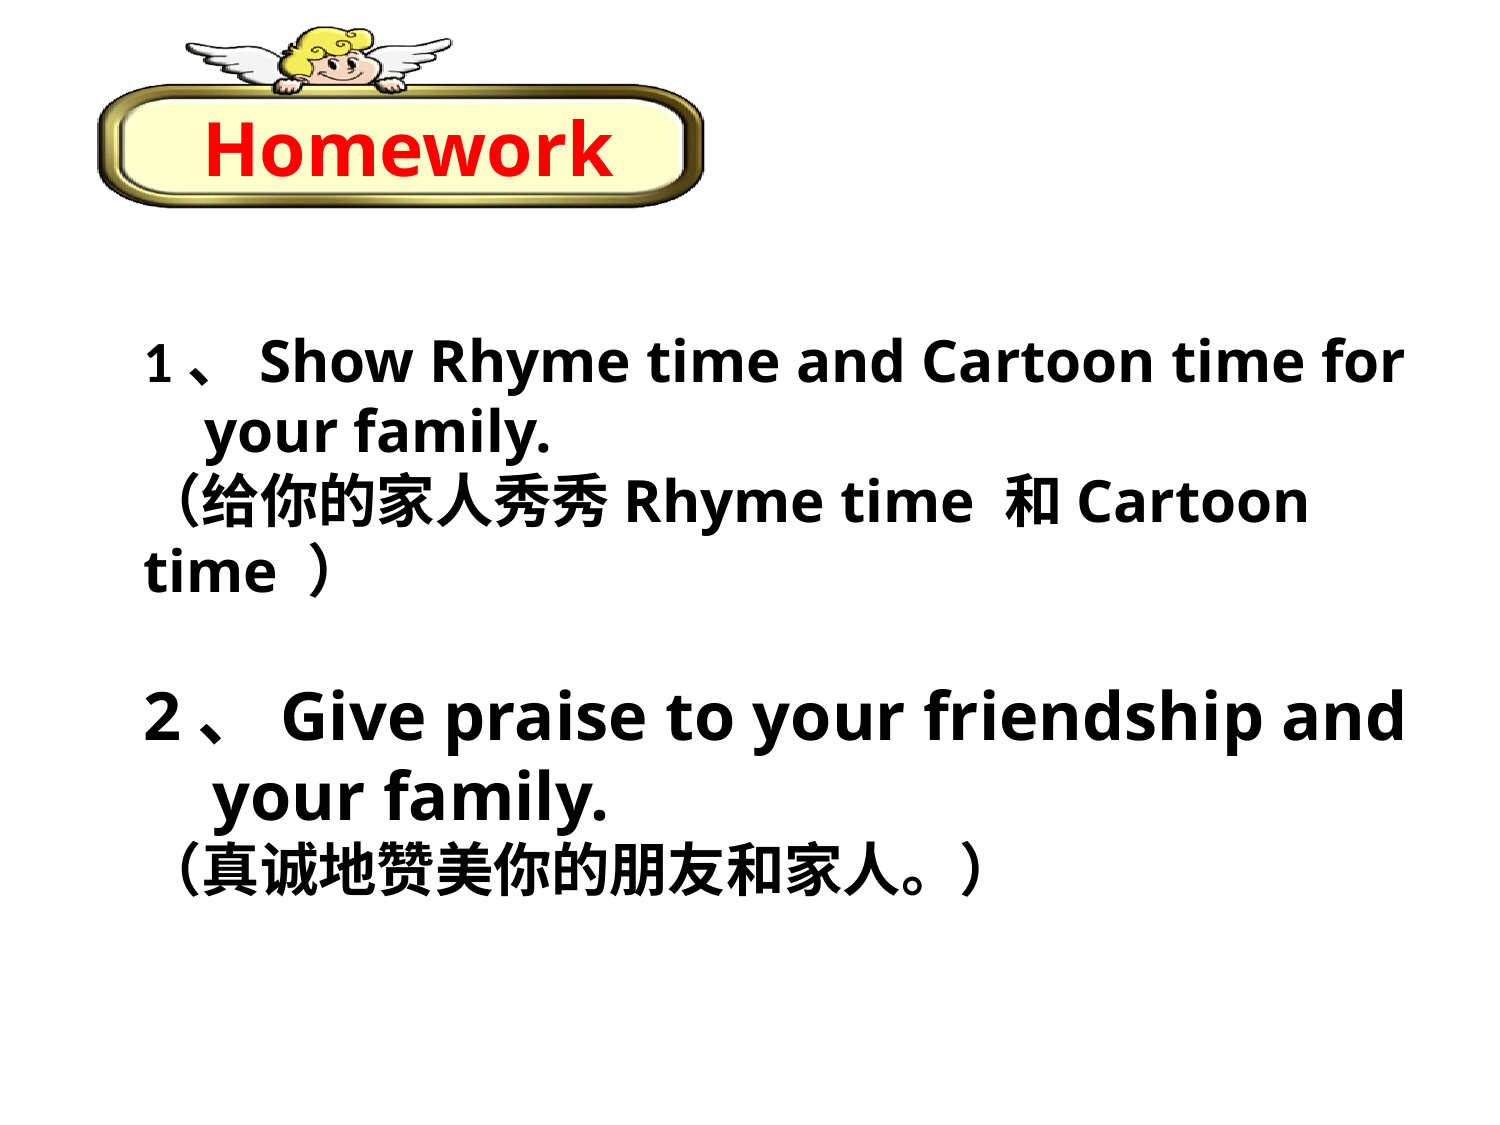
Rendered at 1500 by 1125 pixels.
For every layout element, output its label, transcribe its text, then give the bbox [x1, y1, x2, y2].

picture [93, 23, 712, 212]
text_box [58, 46, 1453, 1063]
text_box 1、Show Rhyme time and Cartoon time for your family. （给你的家人秀秀Rhyme time 和Cartoon time ） 2、Give praise to your friendship and your family. （真诚地赞美你的朋友和家人。） [128, 316, 1442, 1001]
